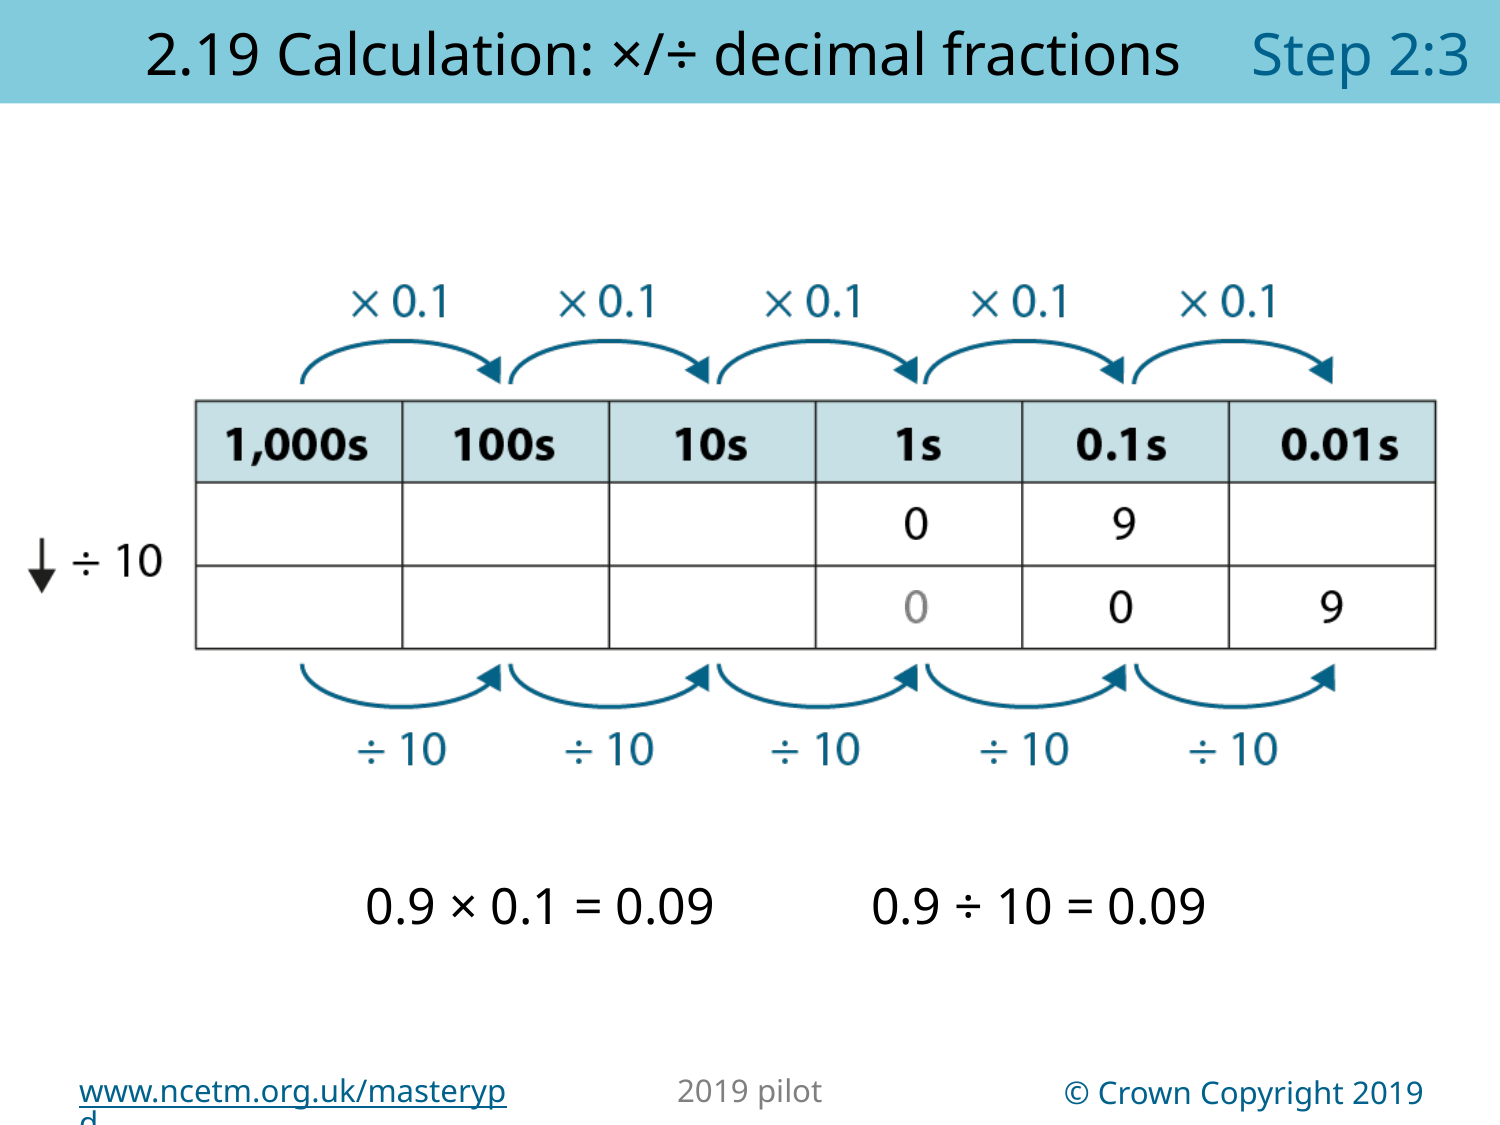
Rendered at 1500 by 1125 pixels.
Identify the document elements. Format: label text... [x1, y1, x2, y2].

list 2.19 Calculation: ×/÷ decimal fractions Step 2:3 [0, 0, 1500, 104]
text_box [367, 866, 1207, 944]
picture [7, 274, 1500, 805]
